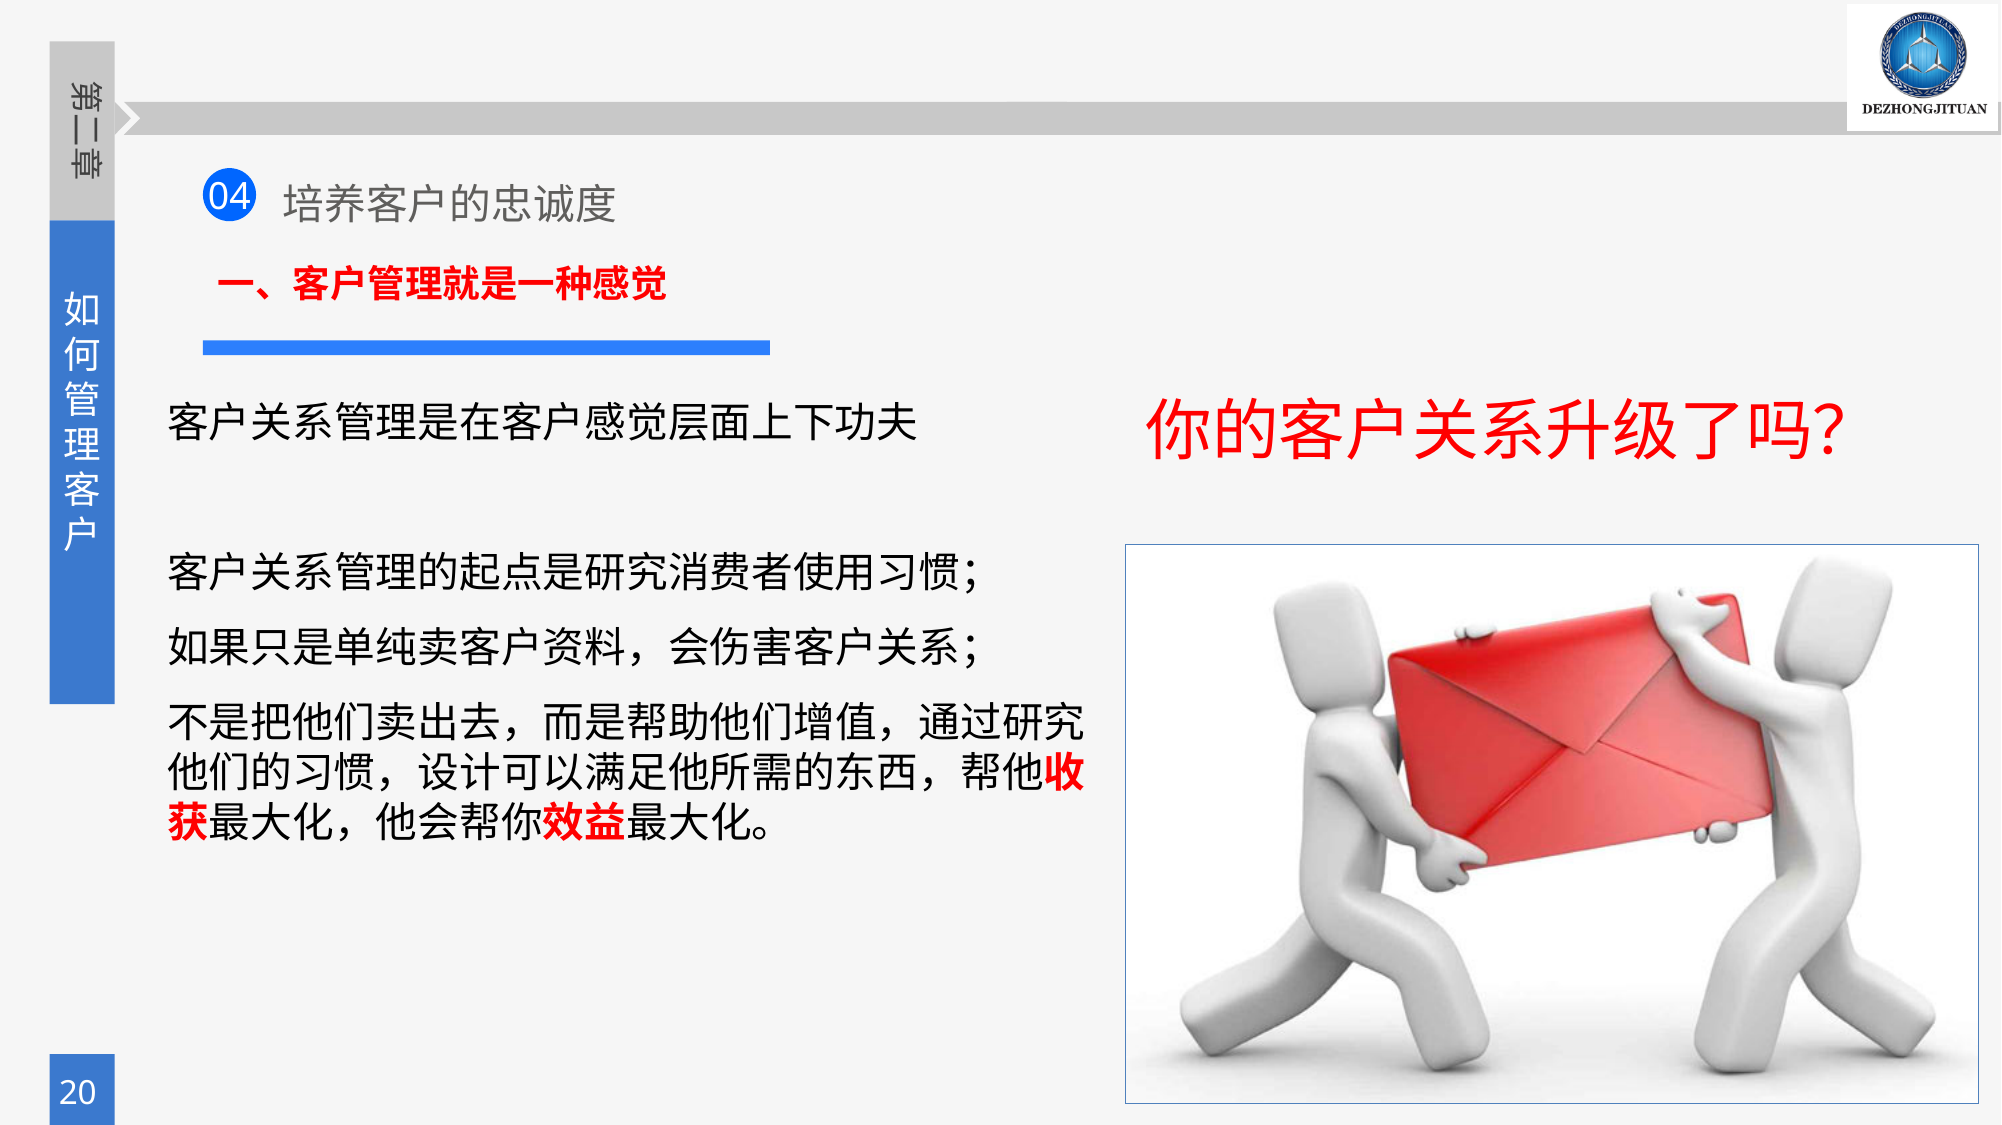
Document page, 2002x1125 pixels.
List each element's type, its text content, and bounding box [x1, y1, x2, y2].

text_box 培养客户的忠诚度 [267, 160, 1063, 236]
picture [1125, 544, 1979, 1105]
text_box [201, 338, 772, 357]
text_box 一、客户管理就是一种感觉 [202, 238, 898, 312]
picture [1847, 4, 1998, 131]
text_box 客户关系管理是在客户感觉层面上下功夫 客户关系管理的起点是研究消费者使用习惯； 如果只是单纯卖客户资料，会伤害客户关系； 不是把他们卖出去，而是帮助他们增值，通过研究他们的习惯，设计可以满足他所需的东西，帮他收获最大化，他会帮你效益最大化。 [152, 388, 1136, 932]
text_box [194, 164, 265, 226]
text_box 你的客户关系升级了吗？ [1130, 380, 2001, 477]
text_box 如何管理客户 [48, 278, 120, 564]
